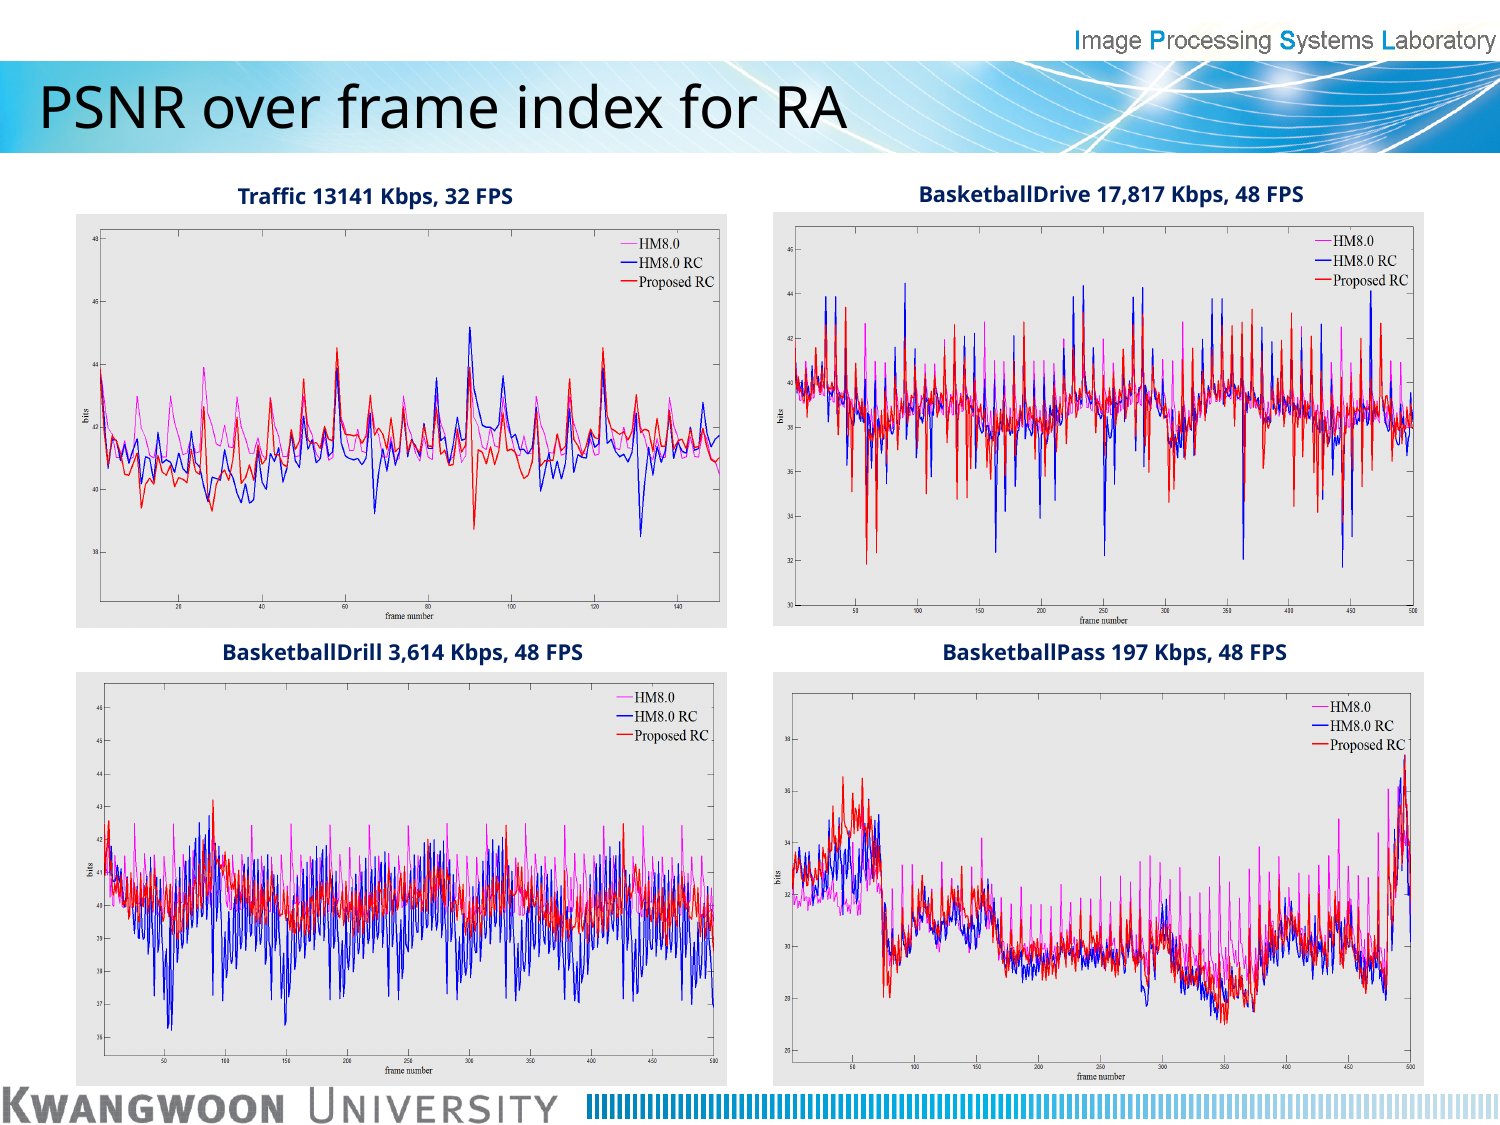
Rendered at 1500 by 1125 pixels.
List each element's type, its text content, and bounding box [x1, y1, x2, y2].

text_box BasketballPass 197 Kbps, 48 FPS [927, 635, 1303, 670]
text_box Traffic 13141 Kbps, 32 FPS [222, 175, 529, 212]
text_box BasketballDrive 17,817 Kbps, 48 FPS [903, 173, 1320, 210]
text_box BasketballDrill 3,614 Kbps, 48 FPS [207, 636, 599, 670]
title PSNR over frame index for RA [23, 58, 1337, 153]
picture [0, 0, 1500, 1125]
